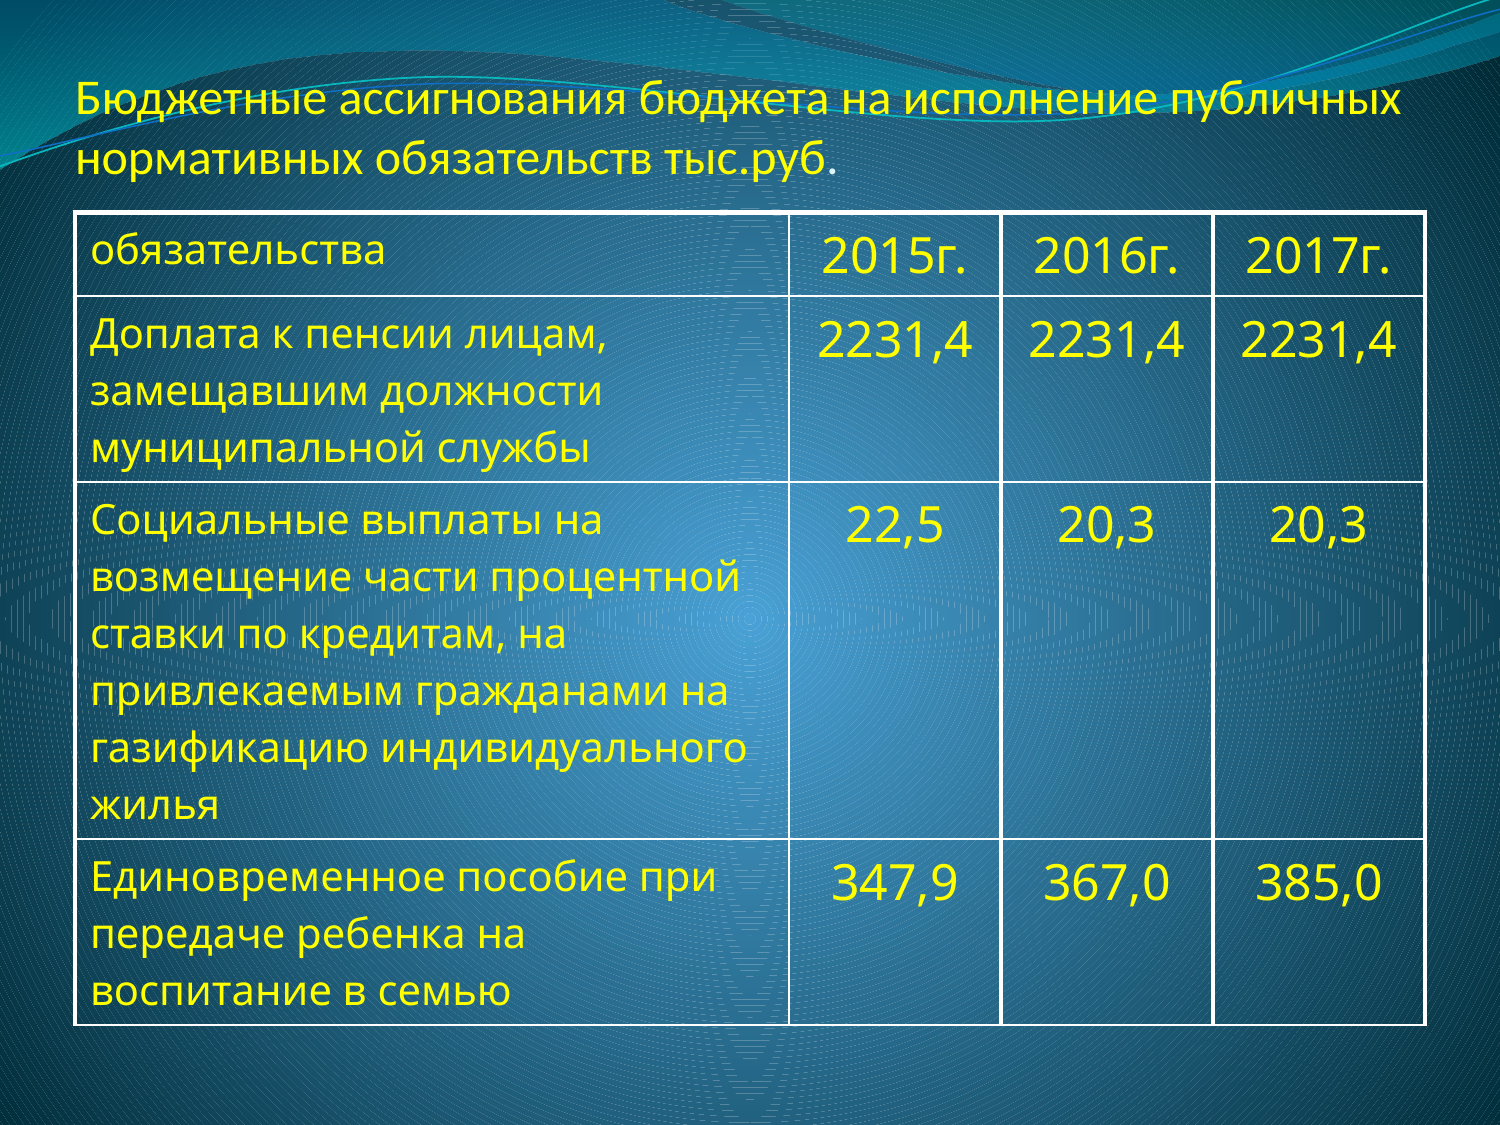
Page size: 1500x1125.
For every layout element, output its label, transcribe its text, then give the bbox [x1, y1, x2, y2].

table_cell 20,3 [1003, 483, 1211, 838]
table_cell 22,5 [790, 483, 999, 838]
table_header 2015г. [790, 215, 999, 295]
table_cell 2231,4 [1003, 297, 1211, 481]
title Бюджетные ассигнования бюджета на исполнение публичных нормативных обязательств тыс.руб. [75, 45, 1425, 185]
table_header обязательства [77, 215, 788, 295]
table_header 2016г. [1003, 215, 1211, 295]
table_cell Единовременное пособие при передаче ребенка на воспитание в семью [77, 840, 788, 1024]
table_cell Социальные выплаты на возмещение части процентной ставки по кредитам, на привлекаемым гражданами на газификацию индивидуального жилья [77, 483, 788, 838]
table_cell 347,9 [790, 840, 999, 1024]
table_header 2017г. [1215, 215, 1423, 295]
table_cell 367,0 [1003, 840, 1211, 1024]
table_cell 385,0 [1215, 840, 1423, 1024]
table_cell 2231,4 [790, 297, 999, 481]
table_cell 2231,4 [1215, 297, 1423, 481]
table_cell Доплата к пенсии лицам, замещавшим должности муниципальной службы [77, 297, 788, 481]
table_cell 20,3 [1215, 483, 1423, 838]
